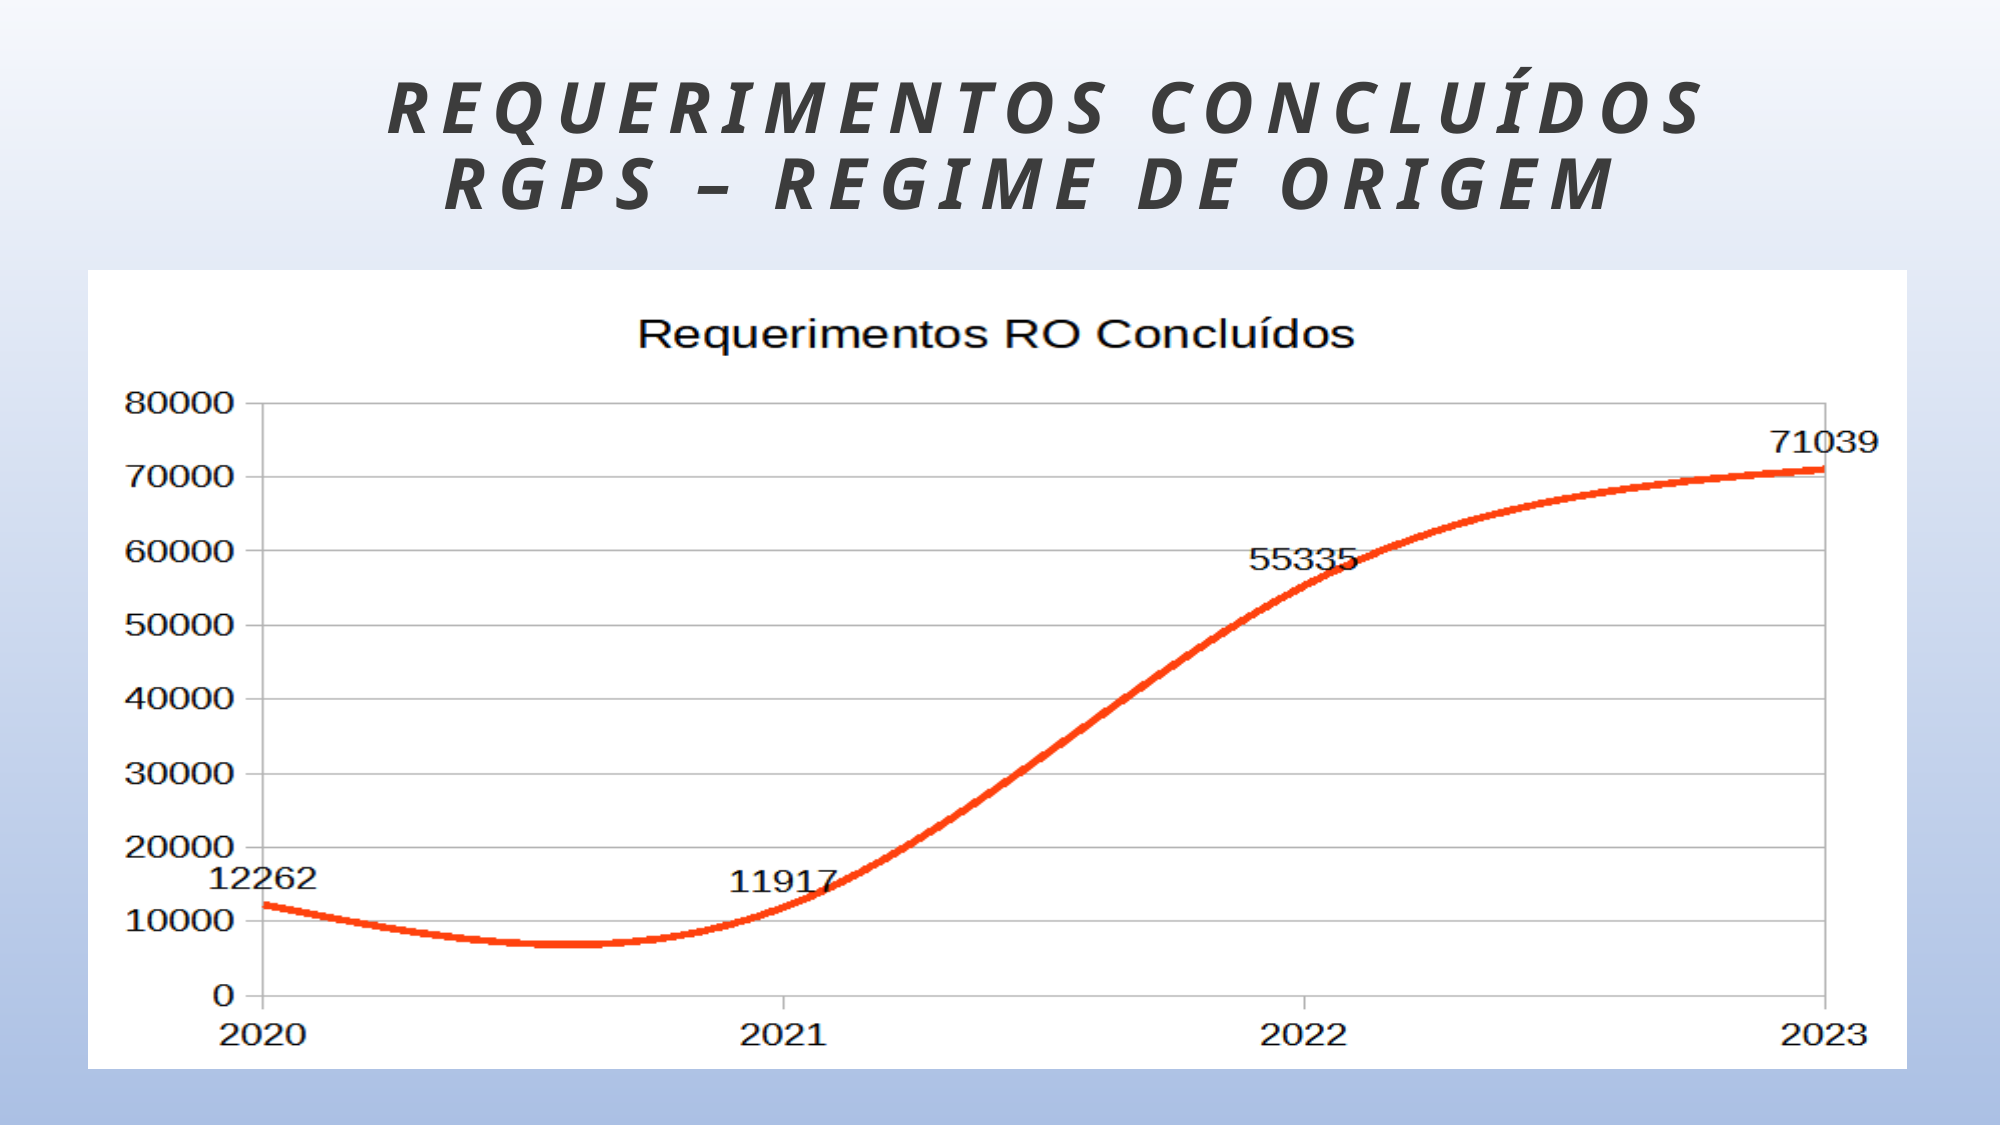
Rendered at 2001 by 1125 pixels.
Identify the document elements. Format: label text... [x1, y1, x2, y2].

text_box Requerimentos concluídos RGPS – Regime de Origem [117, 39, 1971, 258]
picture [88, 270, 1907, 1069]
